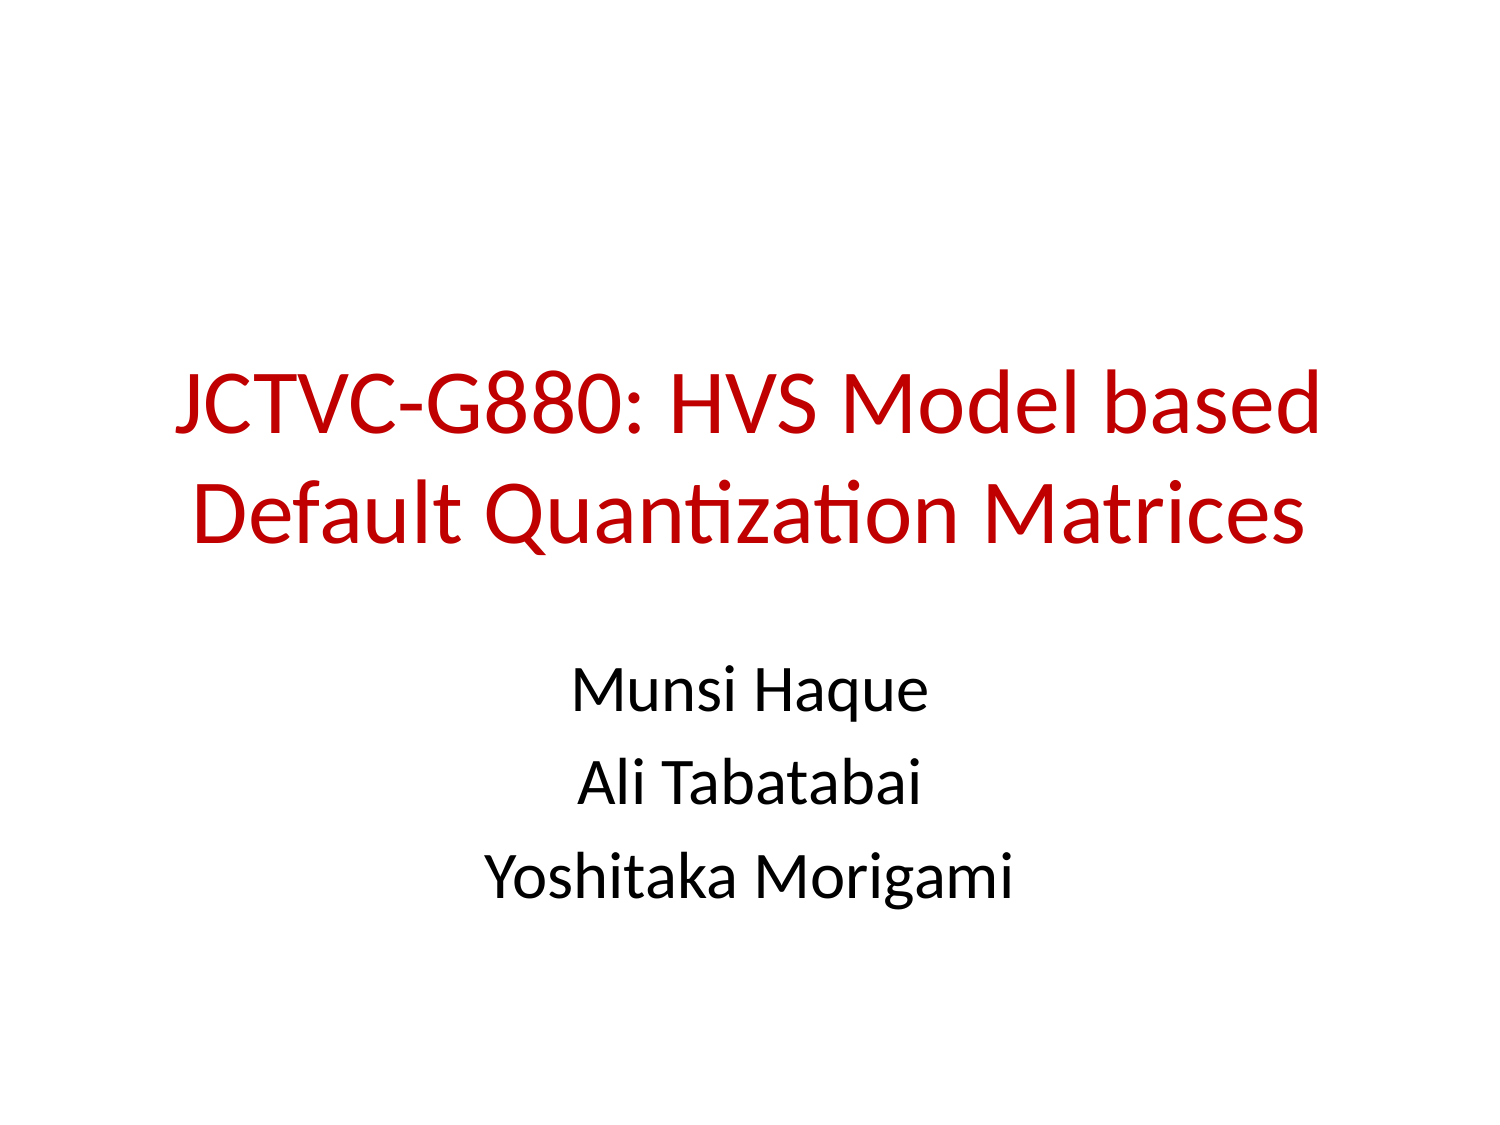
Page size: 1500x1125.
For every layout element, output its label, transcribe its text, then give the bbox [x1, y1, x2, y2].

subtitle Munsi Haque Ali Tabatabai Yoshitaka Morigami [225, 637, 1275, 925]
title JCTVC-G880: HVS Model based Default Quantization Matrices [112, 312, 1388, 591]
